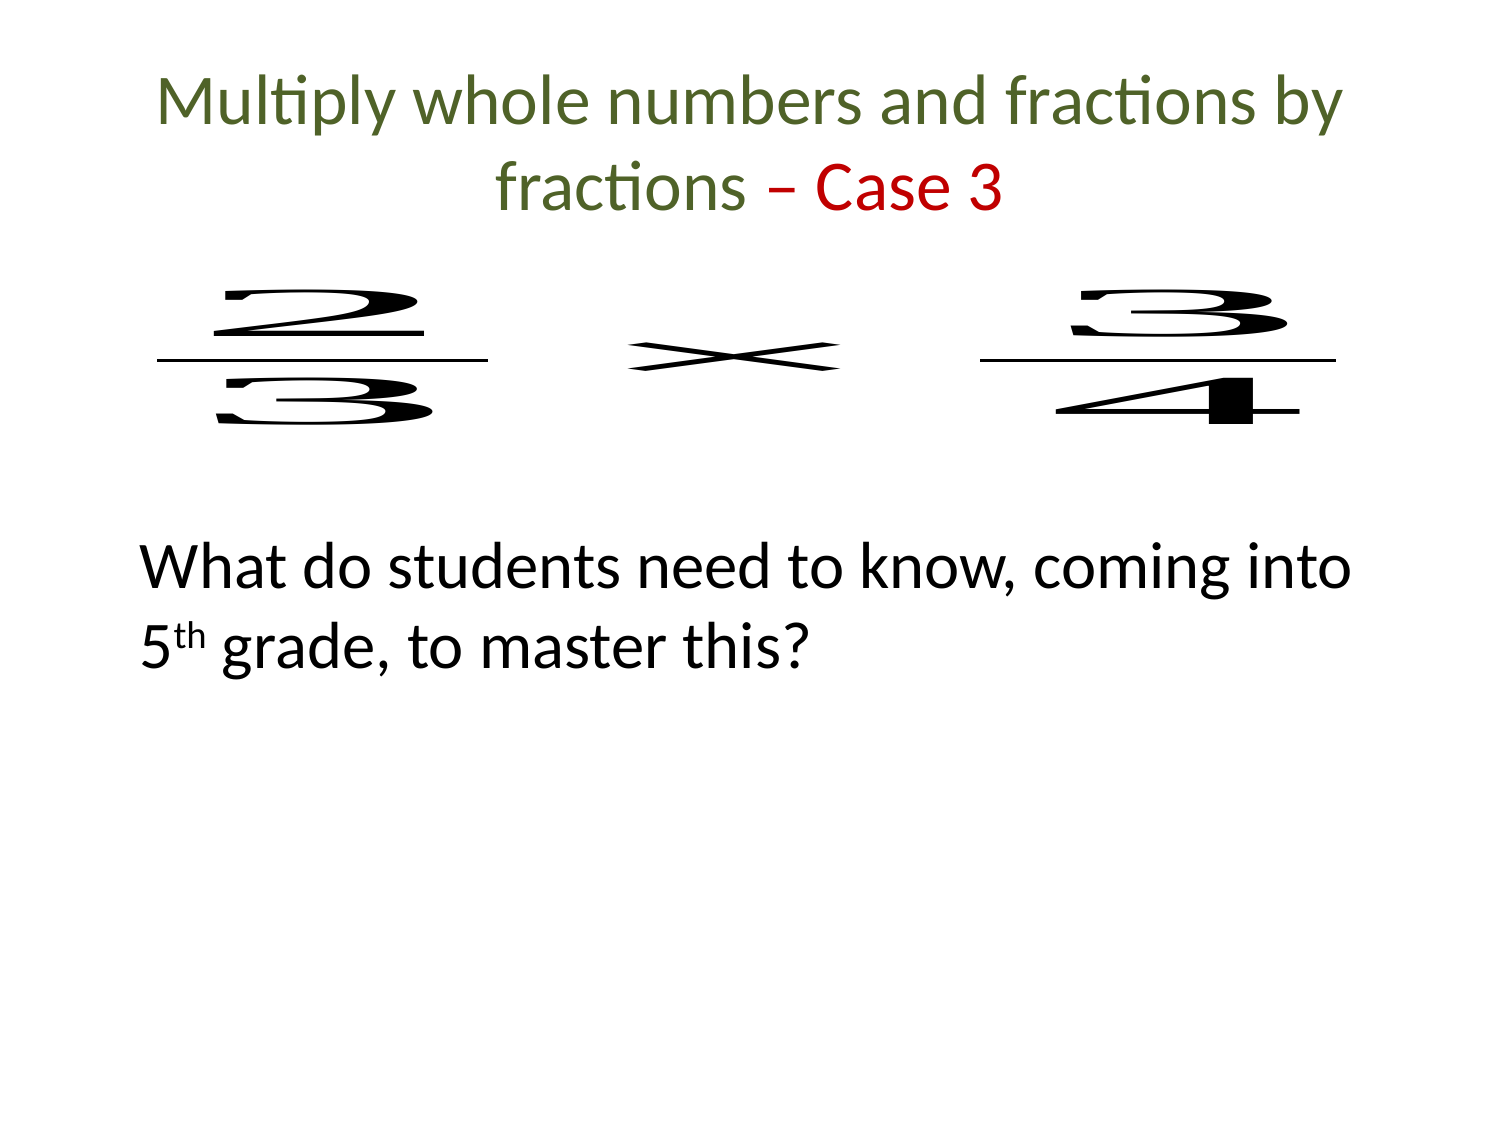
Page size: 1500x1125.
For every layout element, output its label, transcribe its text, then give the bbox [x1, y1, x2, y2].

text_box What do students need to know, coming into 5th grade, to master this? [125, 274, 1375, 690]
title Multiply whole numbers and fractions by fractions – Case 3 [75, 45, 1425, 233]
